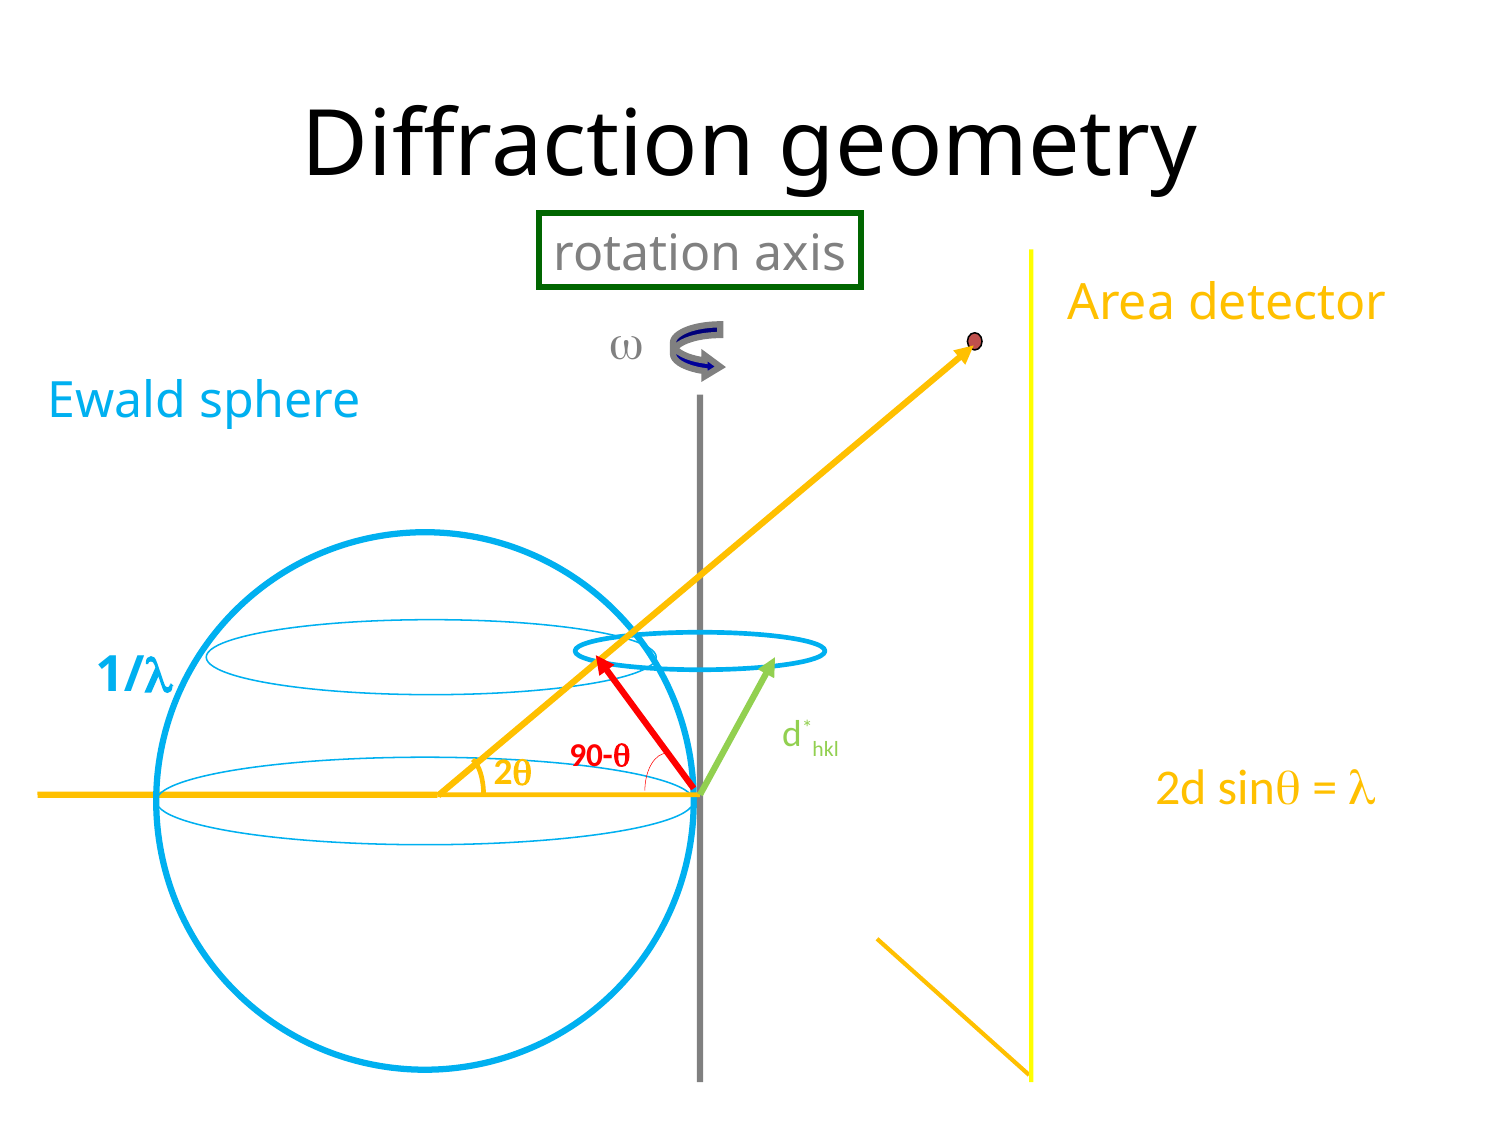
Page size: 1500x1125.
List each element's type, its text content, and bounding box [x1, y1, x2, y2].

text_box [206, 619, 625, 695]
text_box [615, 669, 694, 787]
text_box Area detector [1052, 261, 1402, 337]
text_box [627, 632, 826, 670]
text_box 2d sinq = l [1140, 747, 1391, 822]
text_box 1/ [80, 634, 188, 710]
text_box 2q [478, 739, 547, 800]
text_box [967, 332, 983, 350]
text_box  [594, 302, 659, 378]
text_box [699, 657, 775, 795]
text_box Ewald sphere [32, 360, 376, 436]
text_box 90-q [554, 725, 646, 781]
text_box [467, 764, 478, 796]
text_box [672, 324, 721, 377]
text_box rotation axis [538, 212, 862, 288]
text_box [595, 655, 694, 789]
text_box d*hkl [767, 701, 855, 768]
text_box [644, 753, 668, 791]
title Diffraction geometry [75, 45, 1425, 233]
text_box [156, 805, 694, 1070]
text_box [602, 345, 974, 658]
text_box [507, 680, 646, 762]
text_box [604, 638, 657, 679]
text_box [156, 757, 694, 845]
text_box [668, 755, 694, 794]
text_box [156, 532, 633, 797]
